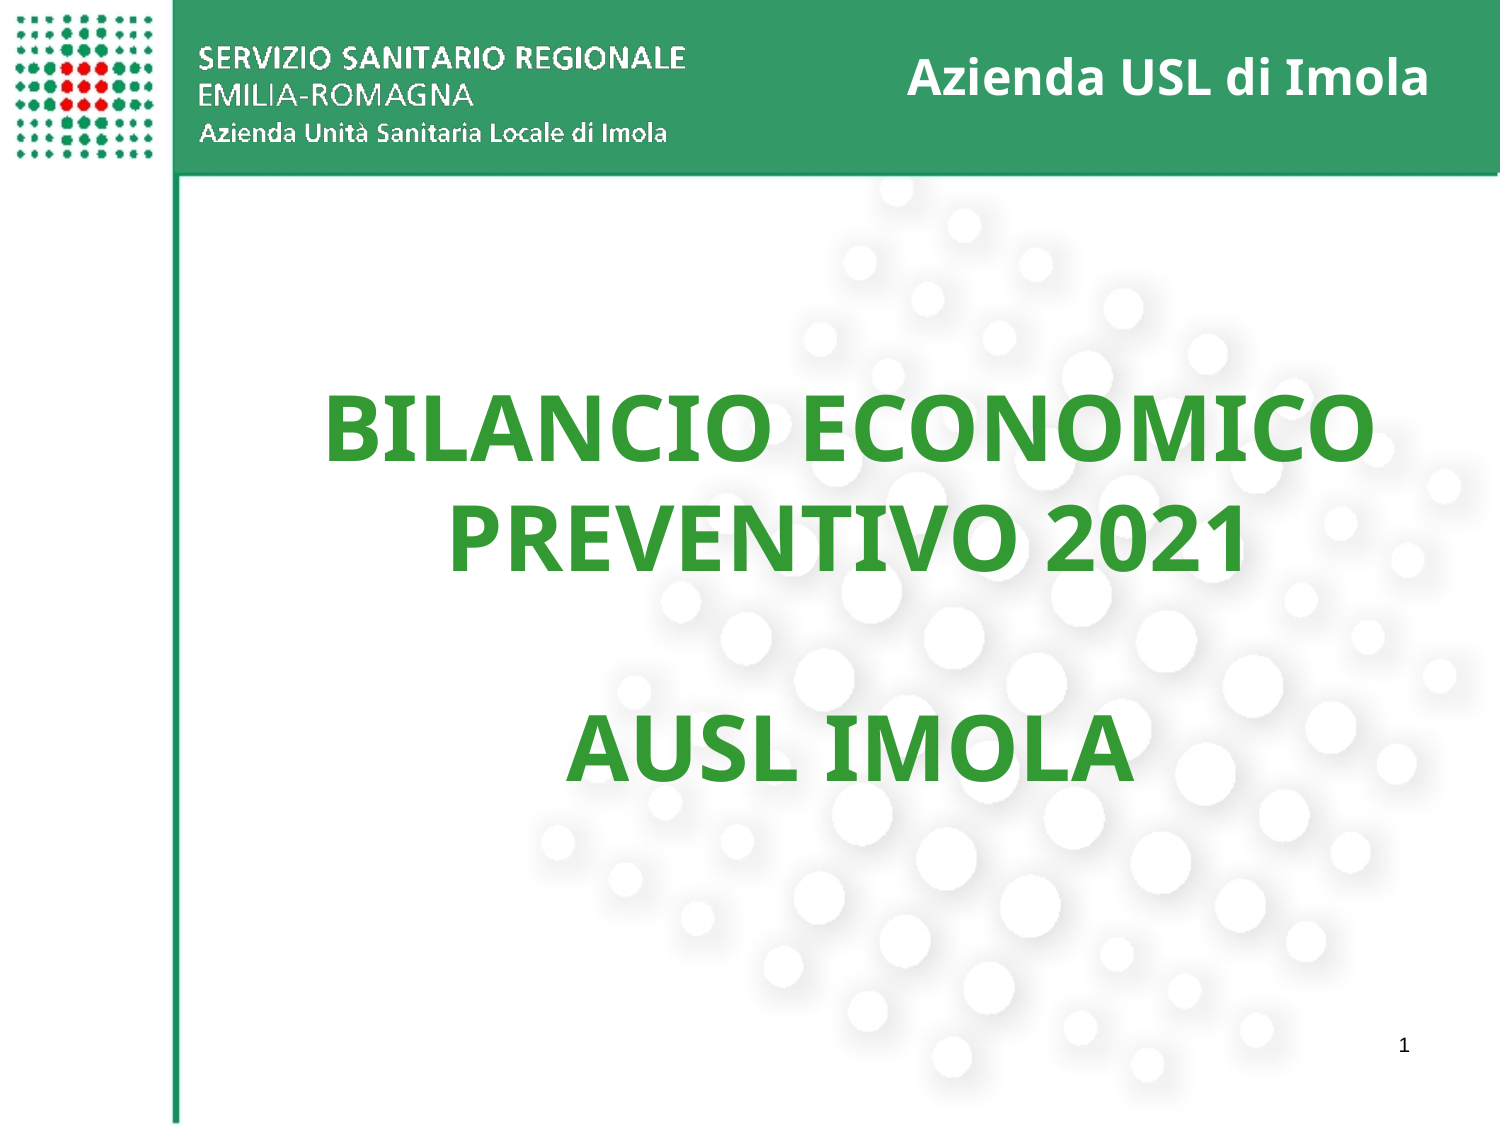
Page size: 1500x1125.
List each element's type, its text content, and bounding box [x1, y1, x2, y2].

text_box BILANCIO ECONOMICO PREVENTIVO 2021 AUSL IMOLA [253, 314, 1447, 856]
slide_number 1 [1074, 1024, 1426, 1103]
text_box Azienda USL di Imola [785, 55, 1500, 95]
picture [0, 0, 1500, 1125]
